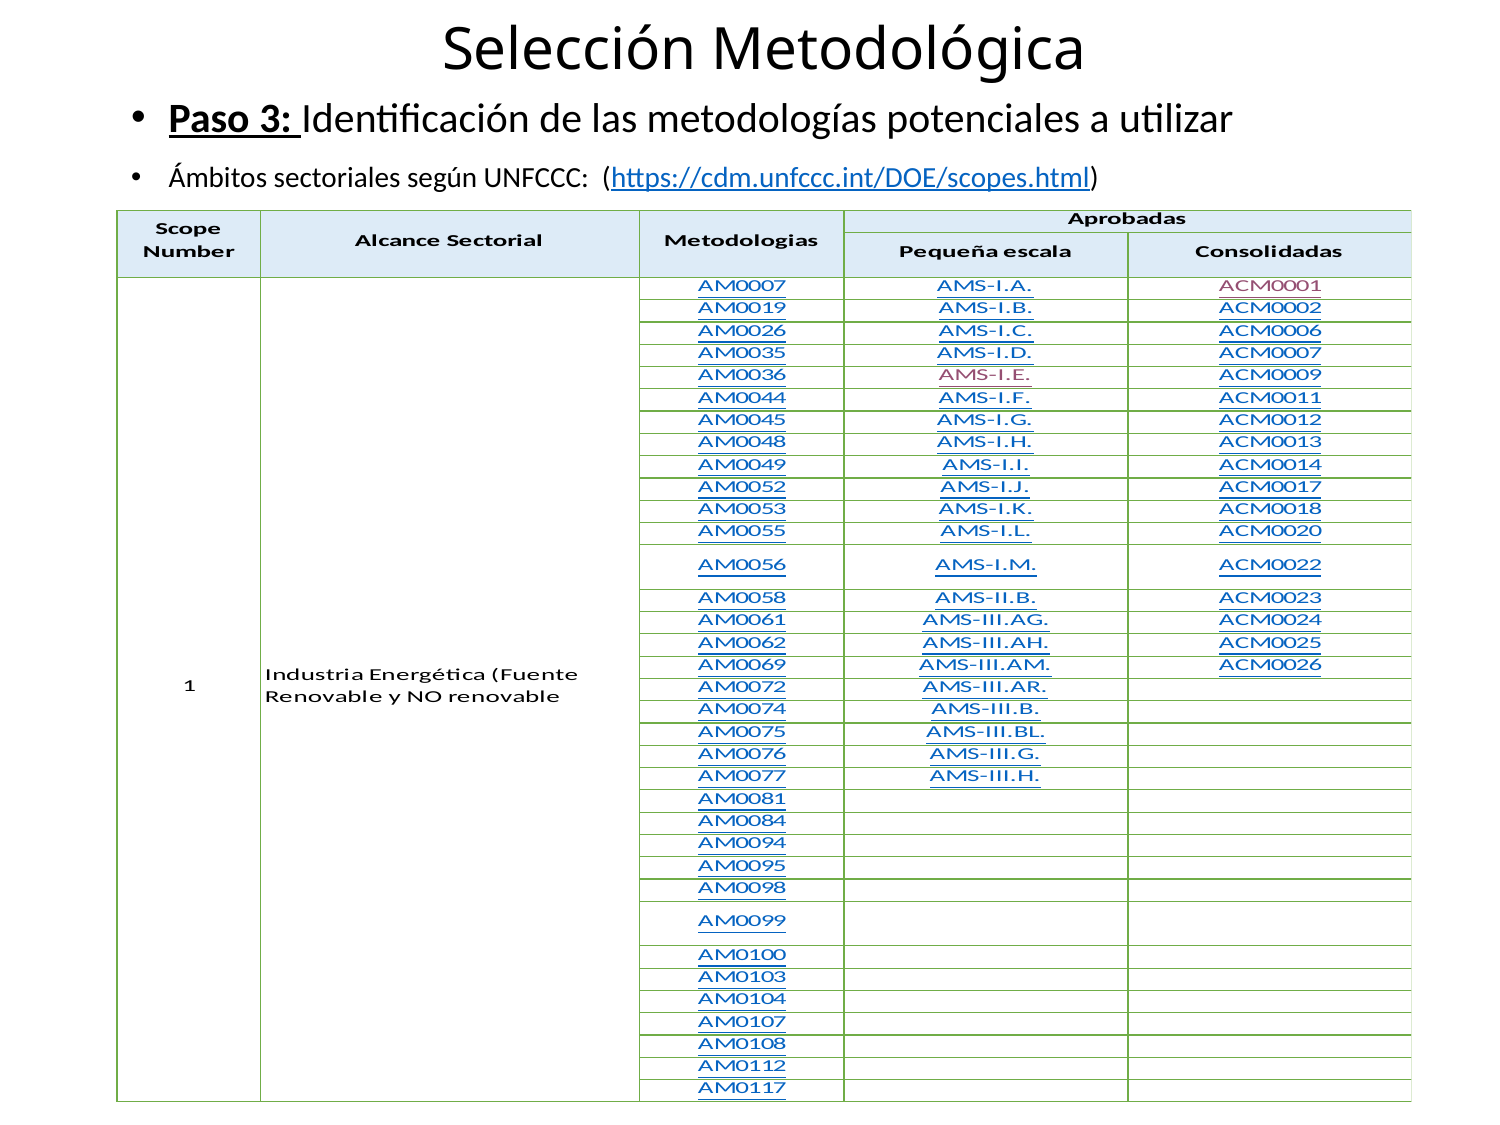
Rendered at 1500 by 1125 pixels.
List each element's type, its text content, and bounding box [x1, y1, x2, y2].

title Selección Metodológica [115, 22, 1413, 79]
list Paso 3: Identificación de las metodologías potenciales a utilizar Ámbitos sectoriales según UNFCCC: (https://cdm.unfccc.int/DOE/scopes.html) [115, 88, 1473, 210]
picture [115, 209, 1413, 1103]
